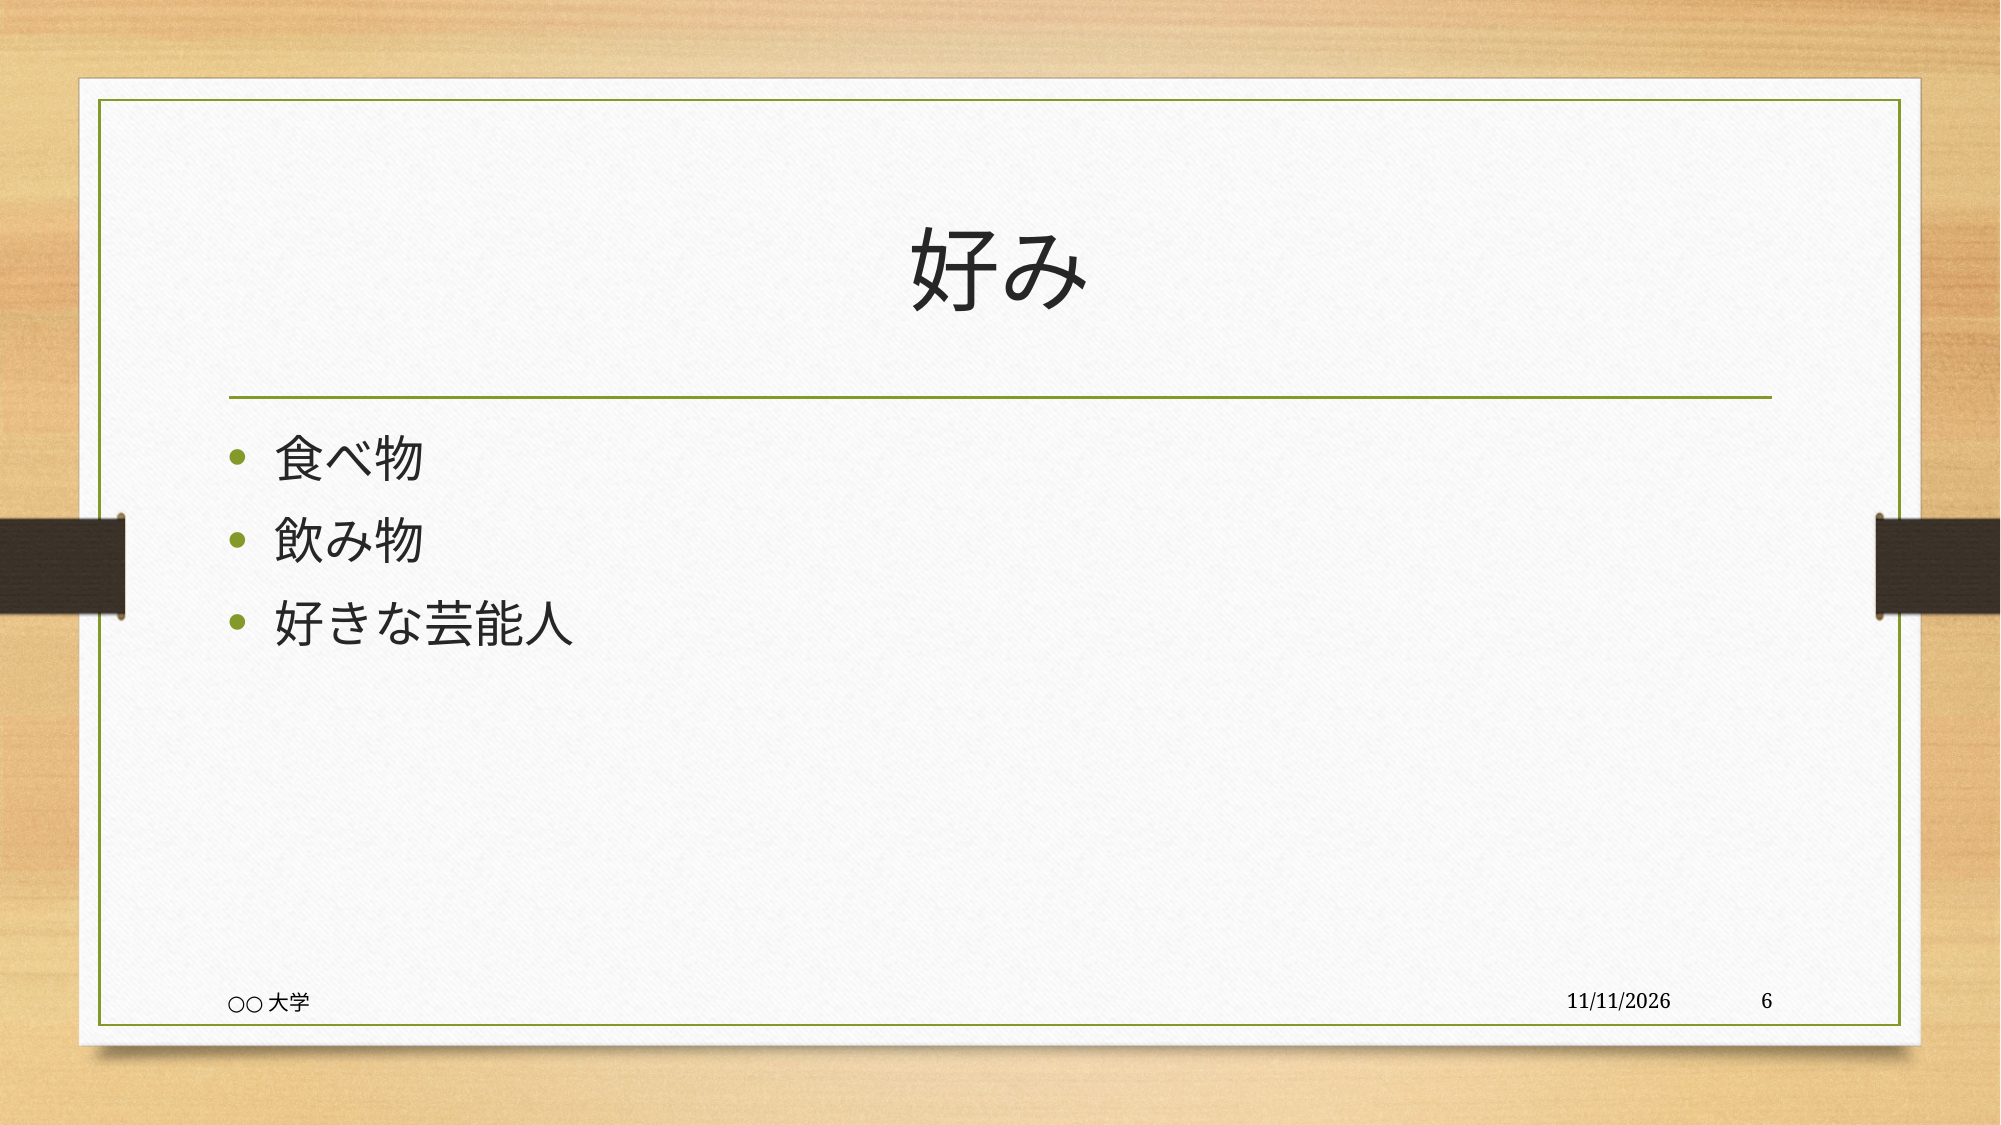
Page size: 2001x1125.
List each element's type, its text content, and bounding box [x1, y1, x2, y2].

title 好み [212, 161, 1788, 375]
list 食べ物 飲み物 好きな芸能人 [212, 419, 1788, 964]
footer ○○大学 [212, 979, 1411, 1025]
slide_number 6 [1698, 979, 1788, 1025]
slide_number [1423, 979, 1686, 1025]
picture [0, 0, 2001, 1125]
